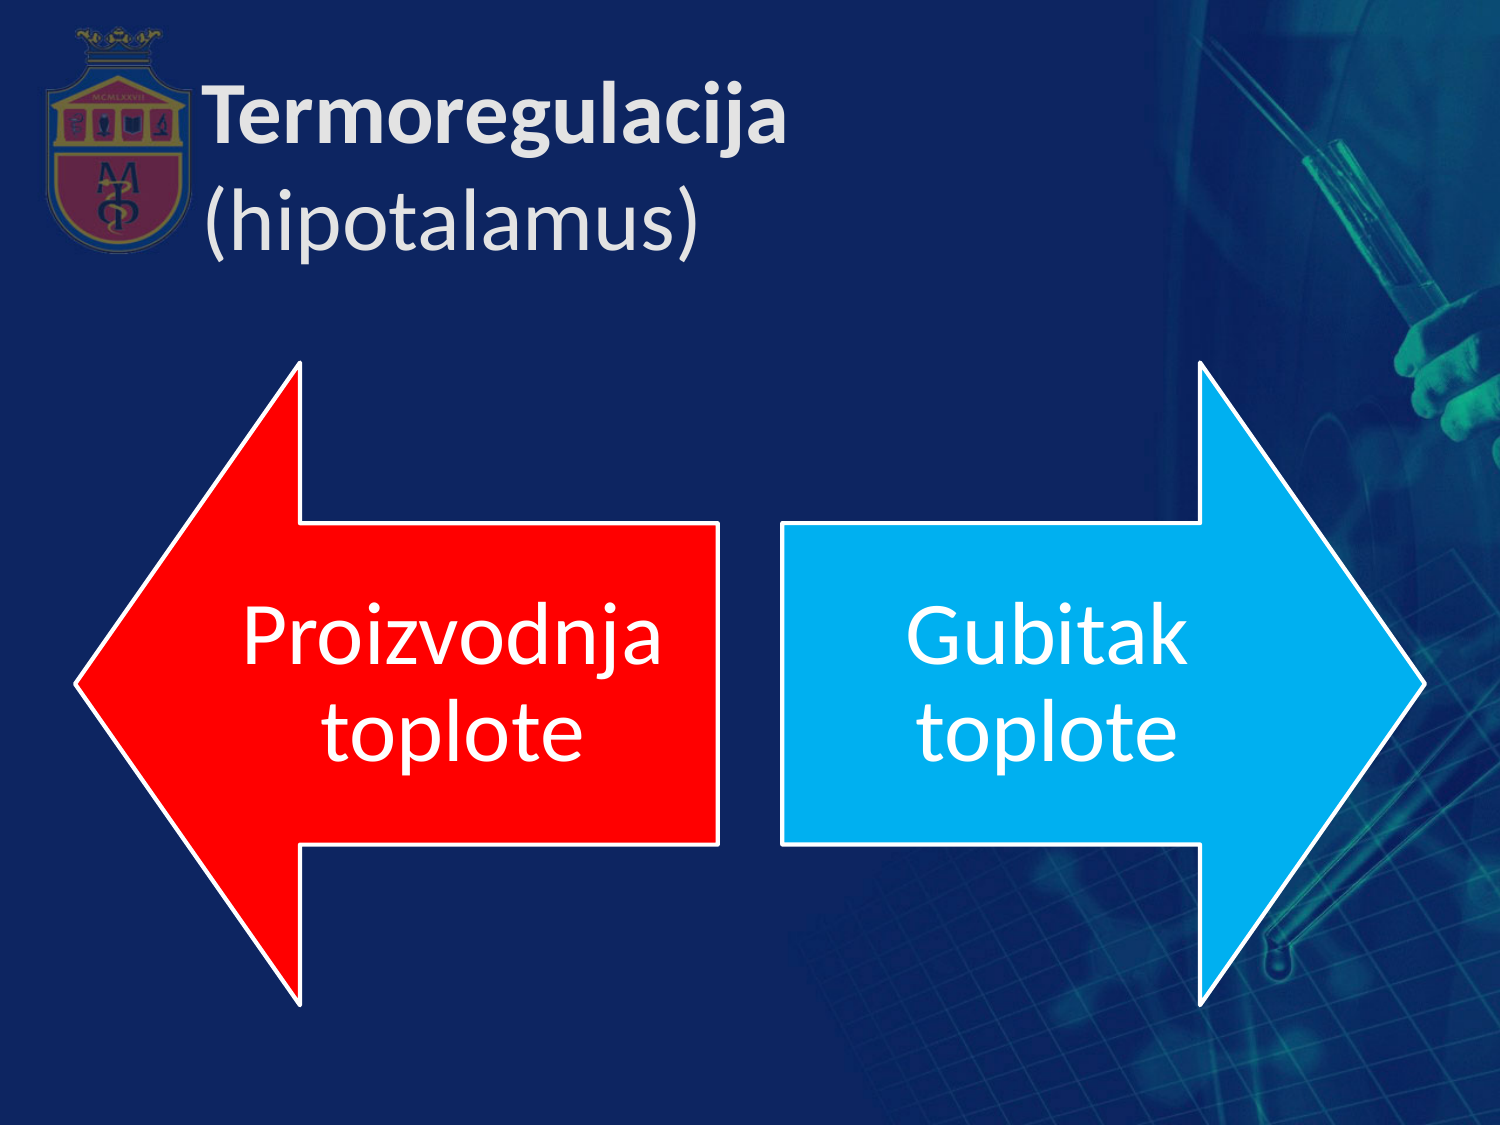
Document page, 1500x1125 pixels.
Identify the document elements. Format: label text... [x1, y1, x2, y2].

picture [0, 0, 1500, 1125]
title Termoregulacija (hipotalamus) [117, 46, 1468, 277]
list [74, 308, 1426, 1060]
